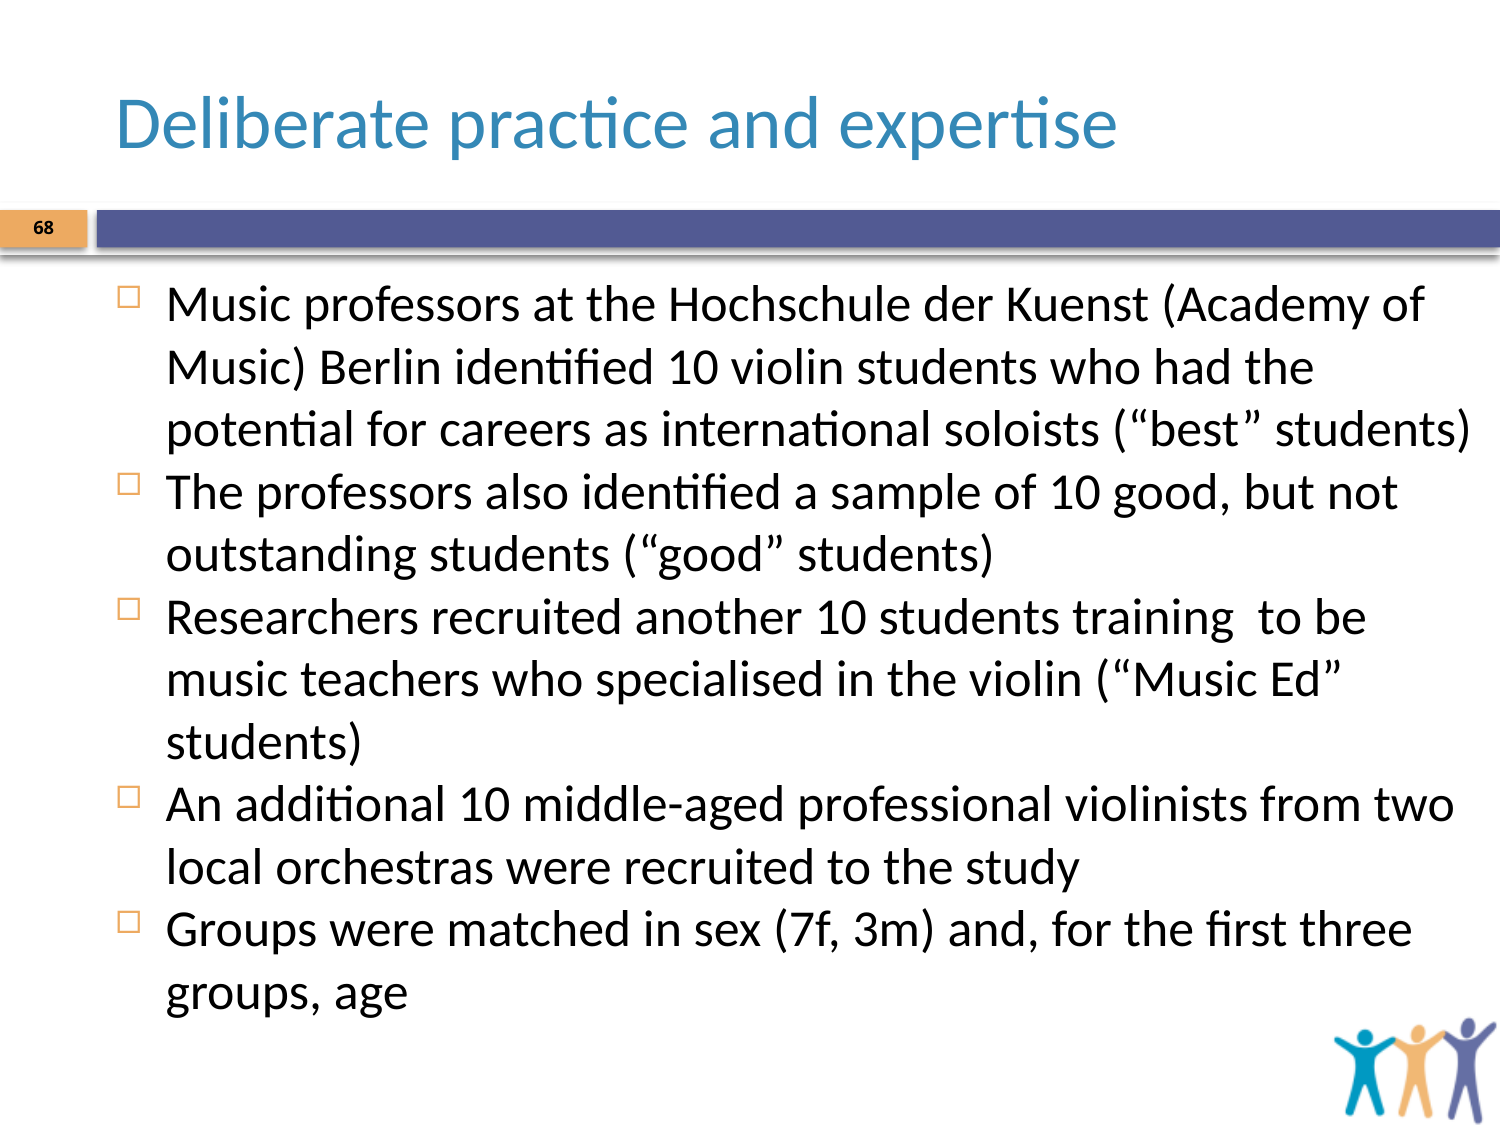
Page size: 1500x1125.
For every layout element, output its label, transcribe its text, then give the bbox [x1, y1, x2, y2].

slide_number 68 [0, 208, 88, 249]
title Deliberate practice and expertise [100, 37, 1438, 200]
list Music professors at the Hochschule der Kuenst (Academy of Music) Berlin identified 10 violin students who had the potential for careers as international soloists (“best” students) The professors also identified a sample of 10 good, but not outstanding students (“good” students) Researchers recruited another 10 students training to be music teachers who specialised in the violin (“Music Ed” students) An additional 10 middle-aged professional violinists from two local orchestras were recruited to the study Groups were matched in sex (7f, 3m) and, for the first three groups, age [100, 262, 1500, 1075]
